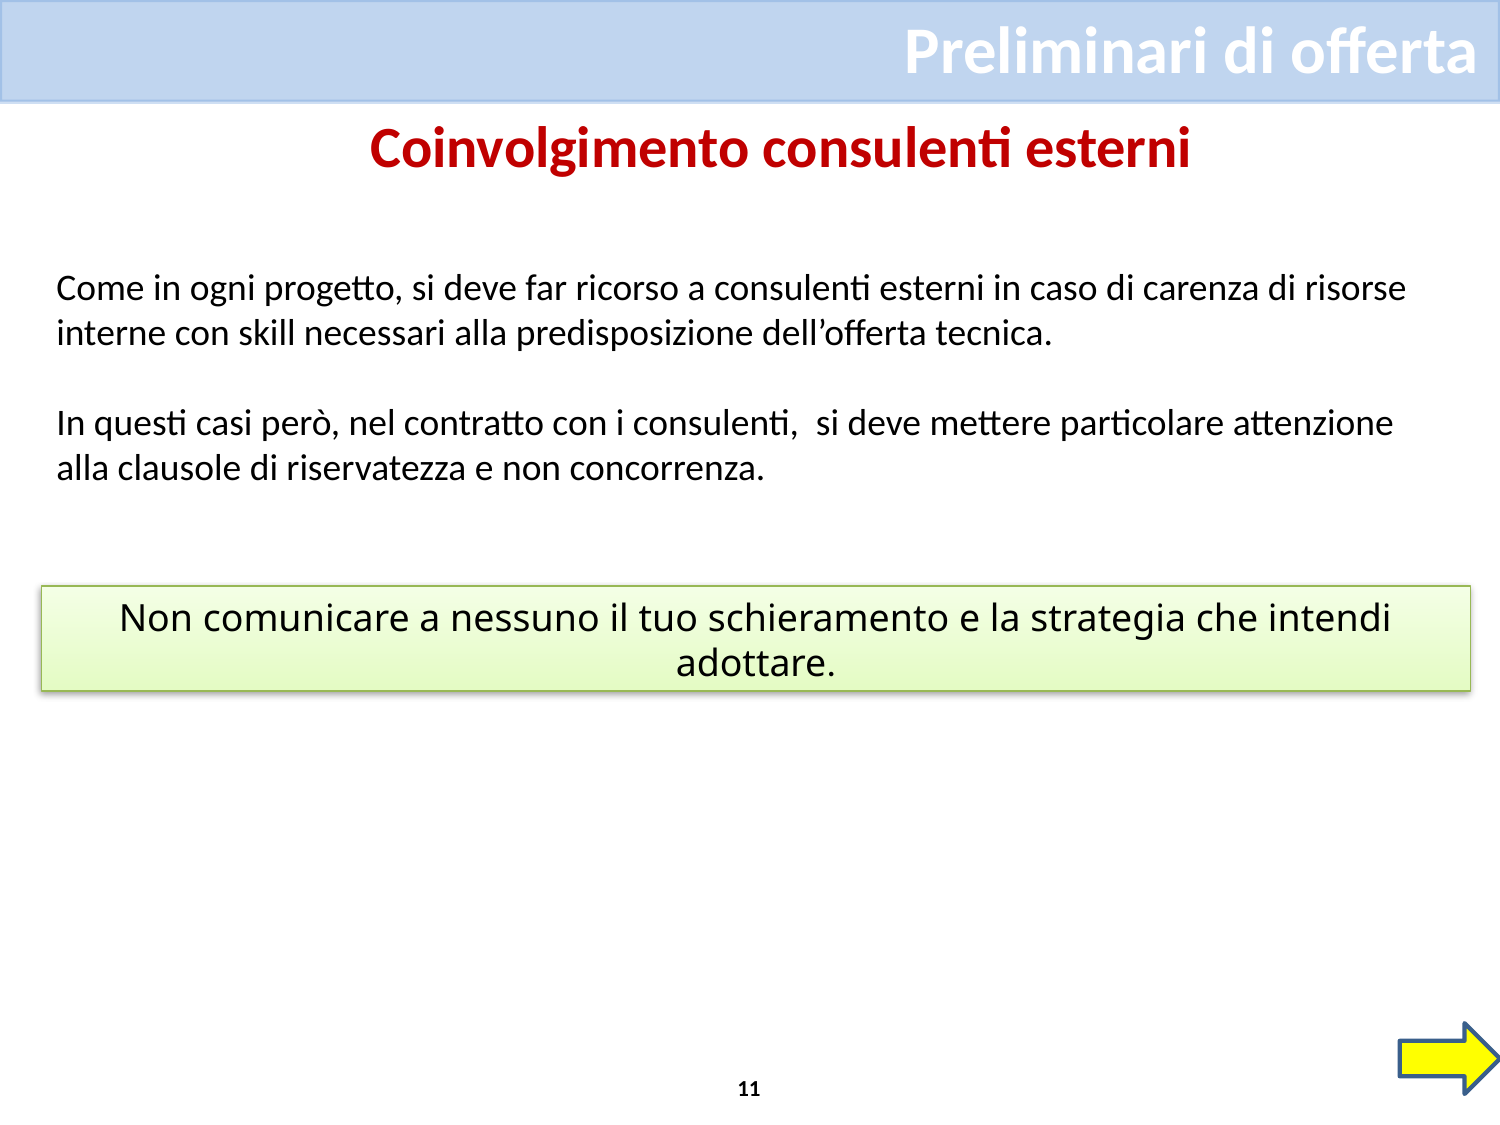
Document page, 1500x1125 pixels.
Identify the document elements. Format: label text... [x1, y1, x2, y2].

text_box Coinvolgimento consulenti esterni [0, 101, 1500, 185]
text_box Come in ogni progetto, si deve far ricorso a consulenti esterni in caso di carenza di risorse interne con skill necessari alla predisposizione dell’offerta tecnica. In questi casi però, nel contratto con i consulenti, si deve mettere particolare attenzione alla clausole di riservatezza e non concorrenza. [41, 255, 1459, 496]
text_box 11 [573, 1057, 924, 1118]
text_box [1397, 1021, 1500, 1096]
text_box Non comunicare a nessuno il tuo schieramento e la strategia che intendi adottare. [41, 585, 1471, 692]
text_box Preliminari di offerta [820, 0, 1494, 95]
